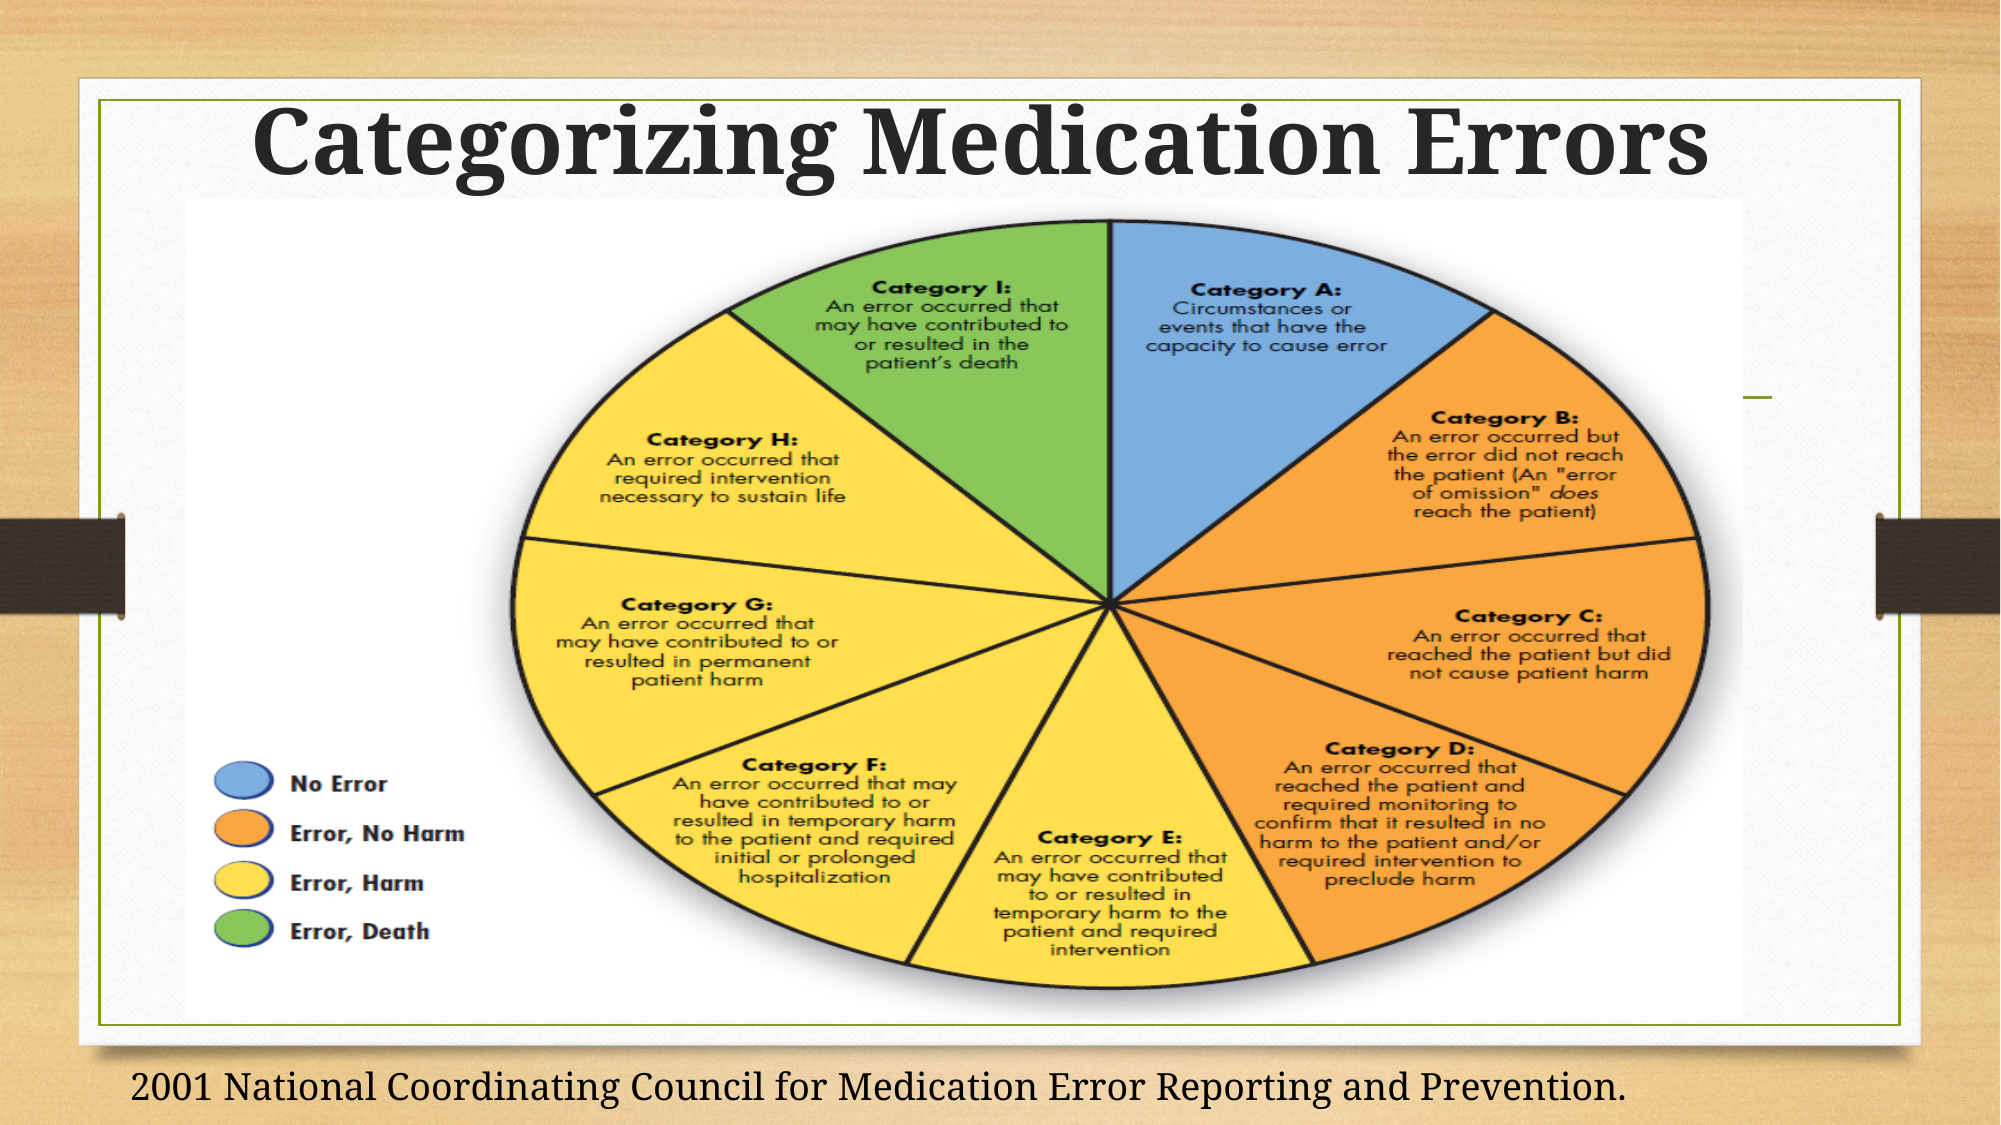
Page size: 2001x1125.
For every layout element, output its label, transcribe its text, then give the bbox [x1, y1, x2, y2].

title Categorizing Medication Errors [193, 72, 1769, 204]
picture [0, 0, 2001, 1125]
text_box 2001 National Coordinating Council for Medication Error Reporting and Prevention. [114, 1055, 1813, 1116]
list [186, 199, 1743, 1020]
